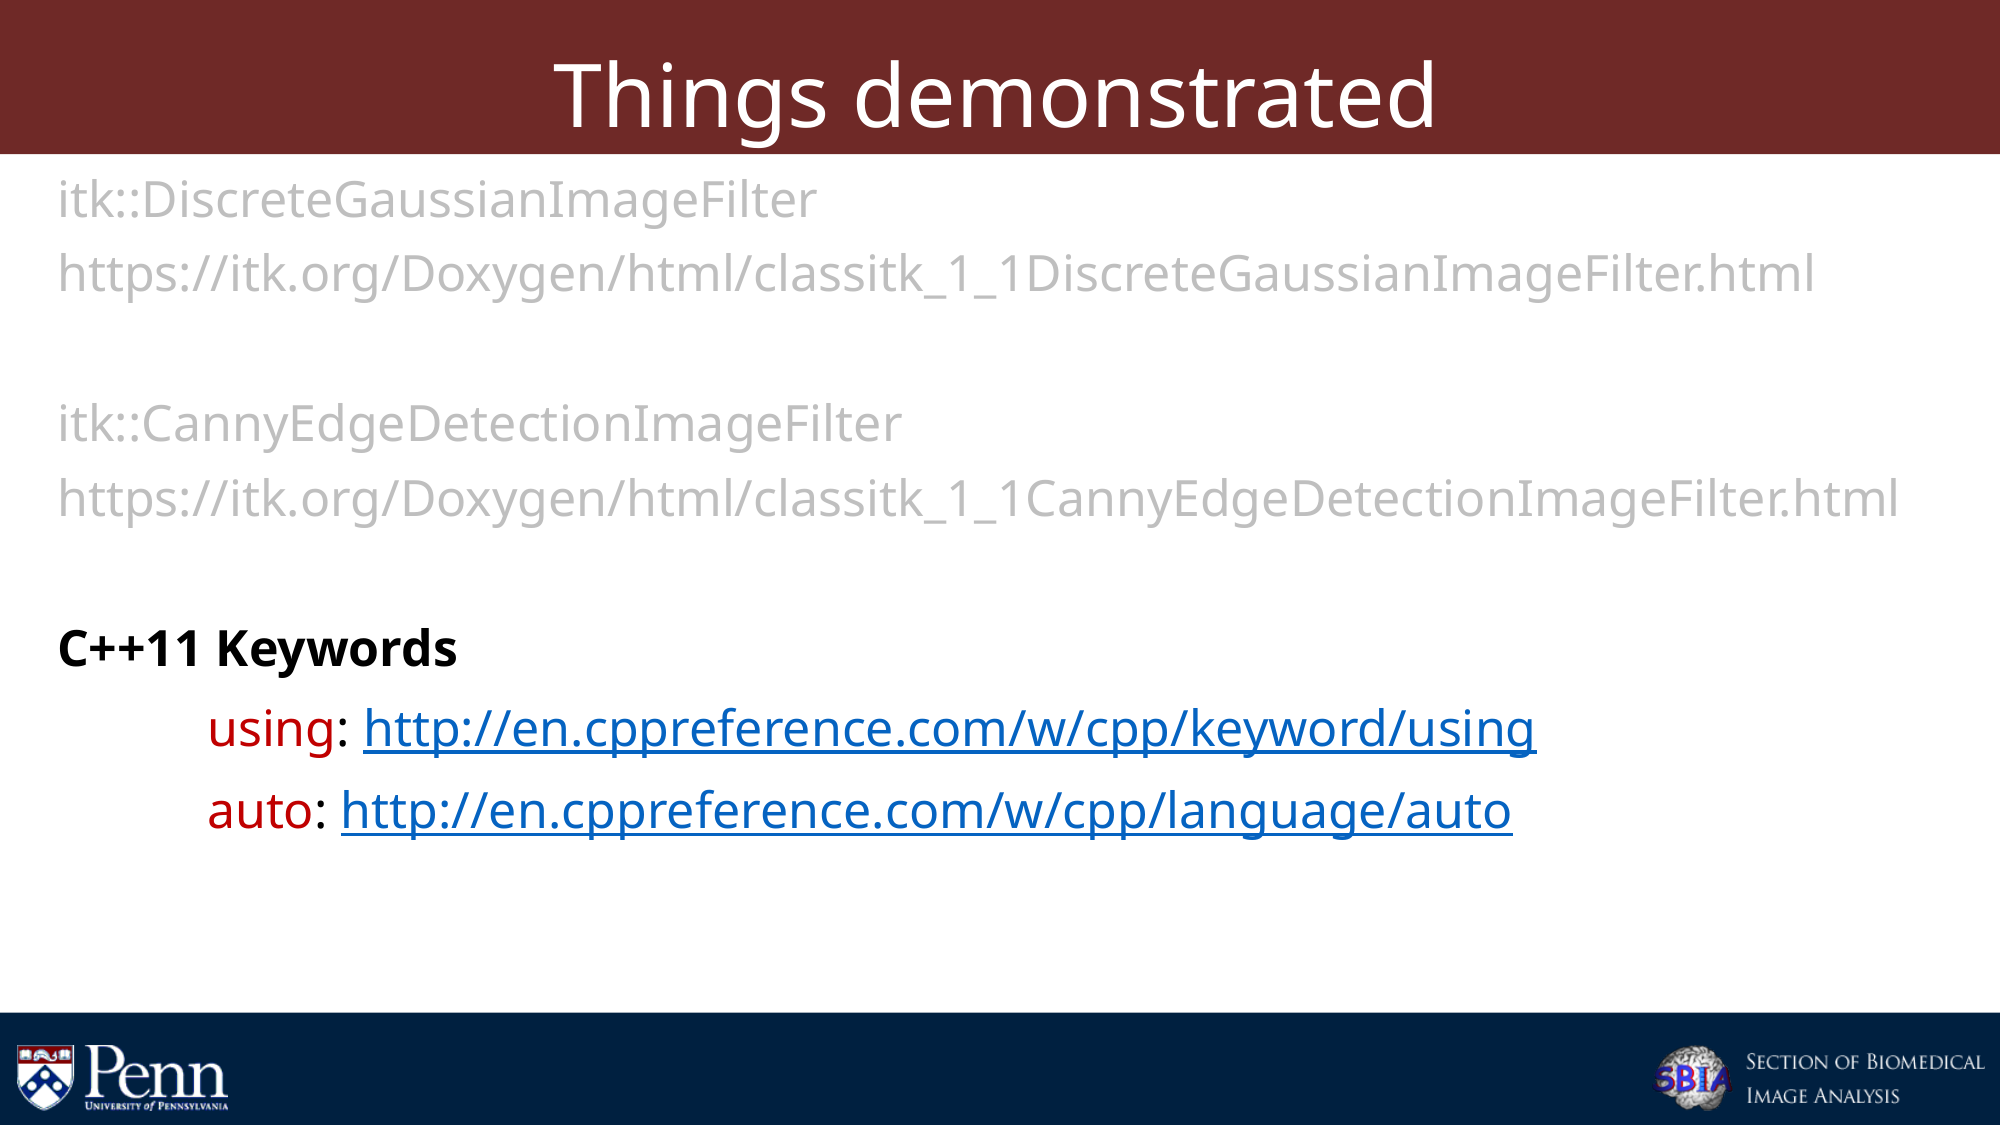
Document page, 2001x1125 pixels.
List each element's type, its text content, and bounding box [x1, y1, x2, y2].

list itk::DiscreteGaussianImageFilter https://itk.org/Doxygen/html/classitk_1_1DiscreteGaussianImageFilter.html itk::CannyEdgeDetectionImageFilter https://itk.org/Doxygen/html/classitk_1_1CannyEdgeDetectionImageFilter.html C++11 Keywords using: http://en.cppreference.com/w/cpp/keyword/using auto: http://en.cppreference.com/w/cpp/language/auto [42, 166, 1952, 1009]
picture [17, 1045, 228, 1111]
title Things demonstrated [42, 43, 1952, 155]
picture [1652, 1044, 1985, 1112]
